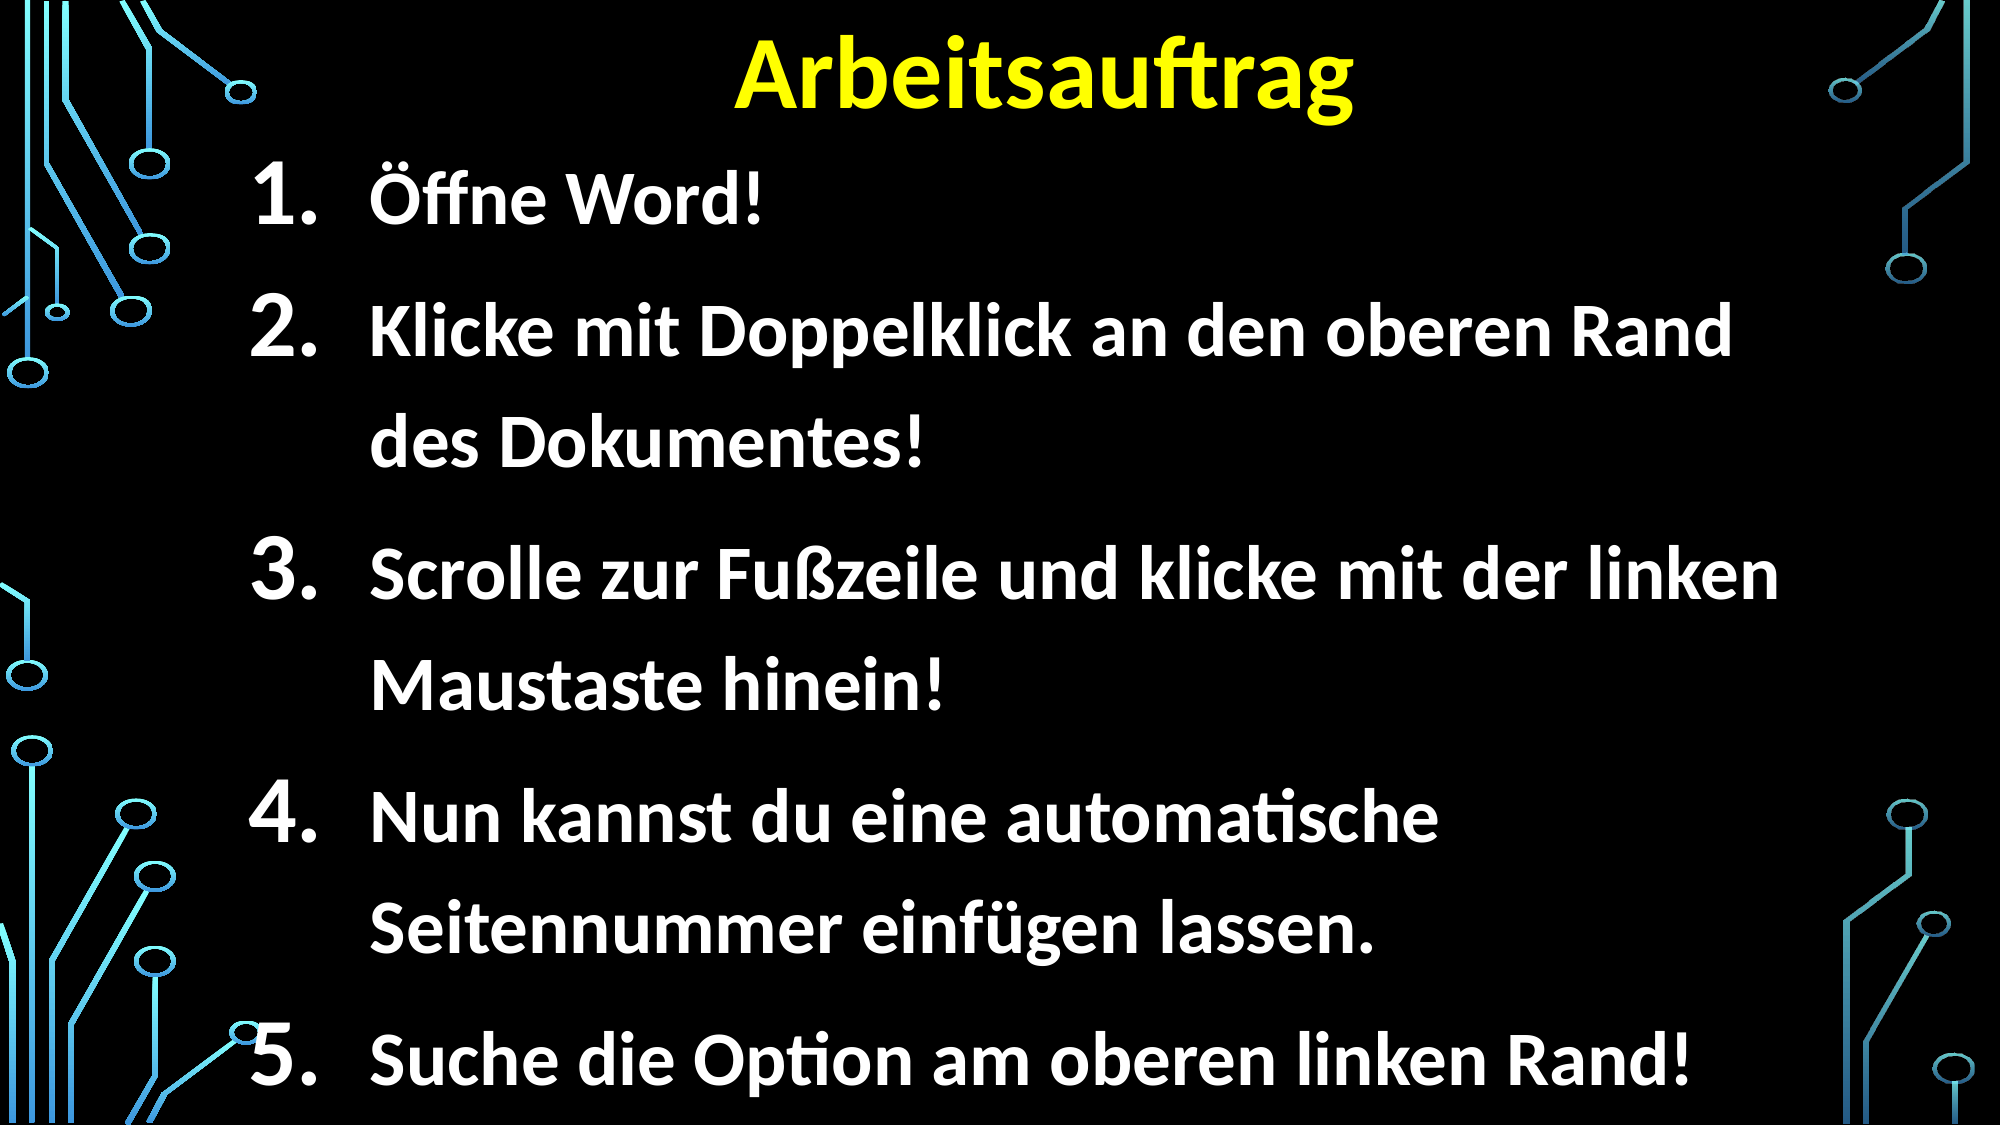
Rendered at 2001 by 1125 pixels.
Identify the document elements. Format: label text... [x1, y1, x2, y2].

list Öffne Word! Klicke mit Doppelklick an den oberen Rand des Dokumentes! Scrolle zur Fußzeile und klicke mit der linken Maustaste hinein! Nun kannst du eine automatische Seitennummer einfügen lassen. Suche die Option am oberen linken Rand! [233, 121, 1859, 1105]
title Arbeitsauftrag [233, 0, 1859, 121]
